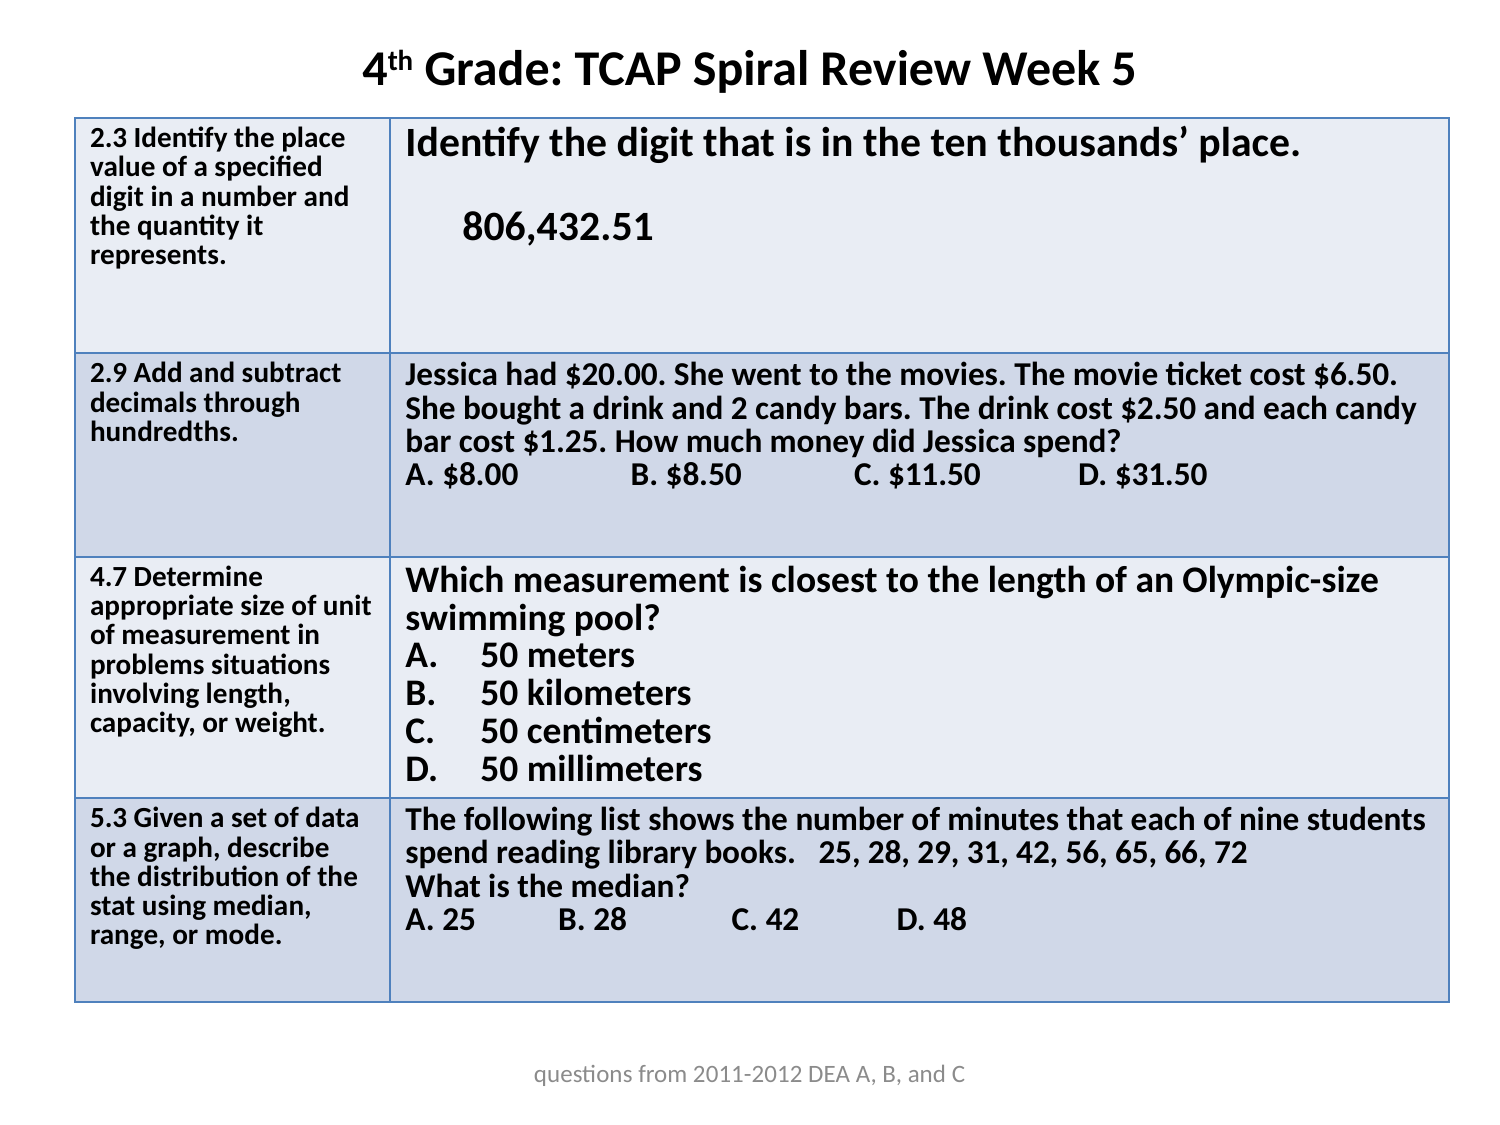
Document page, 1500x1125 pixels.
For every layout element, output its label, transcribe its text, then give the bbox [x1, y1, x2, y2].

table_cell 5.3 Given a set of data or a graph, describe the distribution of the stat using median, range, or mode. [76, 799, 389, 1001]
table_cell 2.9 Add and subtract decimals through hundredths. [76, 354, 389, 556]
table_cell 4.7 Determine appropriate size of unit of measurement in problems situations involving length, capacity, or weight. [76, 558, 389, 797]
title 4th Grade: TCAP Spiral Review Week 5 [74, 44, 1426, 86]
table_cell The following list shows the number of minutes that each of nine students spend reading library books. 25, 28, 29, 31, 42, 56, 65, 66, 72 What is the median? A. 25 B. 28 C. 42 D. 48 [391, 799, 1448, 1001]
table_cell Jessica had $20.00. She went to the movies. The movie ticket cost $6.50. She bought a drink and 2 candy bars. The drink cost $2.50 and each candy bar cost $1.25. How much money did Jessica spend? A. $8.00 B. $8.50 C. $11.50 D. $31.50 [391, 354, 1448, 556]
footer questions from 2011-2012 DEA A, B, and C [512, 1042, 988, 1103]
table_header Identify the digit that is in the ten thousands’ place. 806,432.51 [391, 119, 1448, 352]
table_header 2.3 Identify the place value of a specified digit in a number and the quantity it represents. [76, 119, 389, 352]
table_cell Which measurement is closest to the length of an Olympic-size swimming pool? 50 meters 50 kilometers 50 centimeters 50 millimeters [391, 558, 1448, 797]
